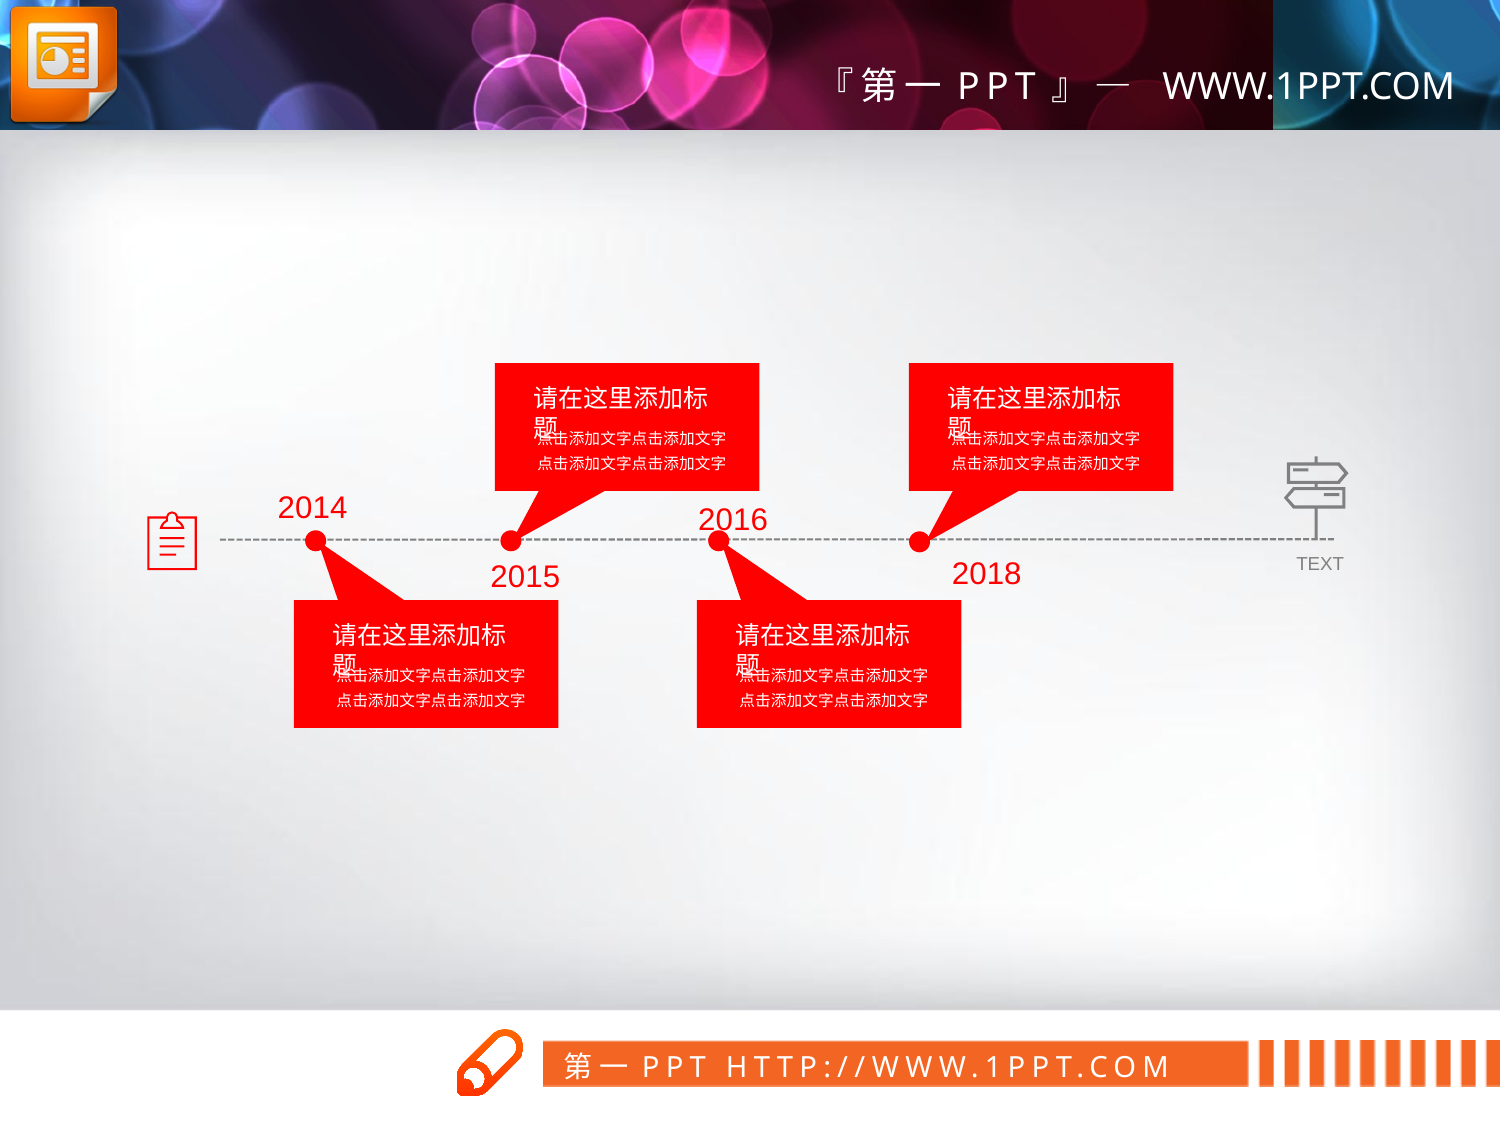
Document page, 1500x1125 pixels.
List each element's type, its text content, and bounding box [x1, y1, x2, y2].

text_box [494, 362, 760, 492]
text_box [1283, 455, 1349, 540]
text_box [498, 528, 517, 537]
text_box 2014 [262, 479, 363, 532]
picture [0, 0, 1500, 1012]
picture [543, 1040, 1500, 1087]
text_box 2015 [475, 549, 576, 601]
text_box 2016 [683, 492, 784, 537]
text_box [908, 362, 1174, 492]
text_box [306, 549, 321, 554]
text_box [696, 599, 962, 729]
text_box [910, 531, 928, 537]
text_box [147, 511, 197, 571]
text_box [911, 549, 928, 553]
text_box 2018 [937, 549, 1037, 599]
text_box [293, 599, 559, 729]
text_box [303, 532, 328, 537]
text_box TEXT [1281, 543, 1360, 582]
